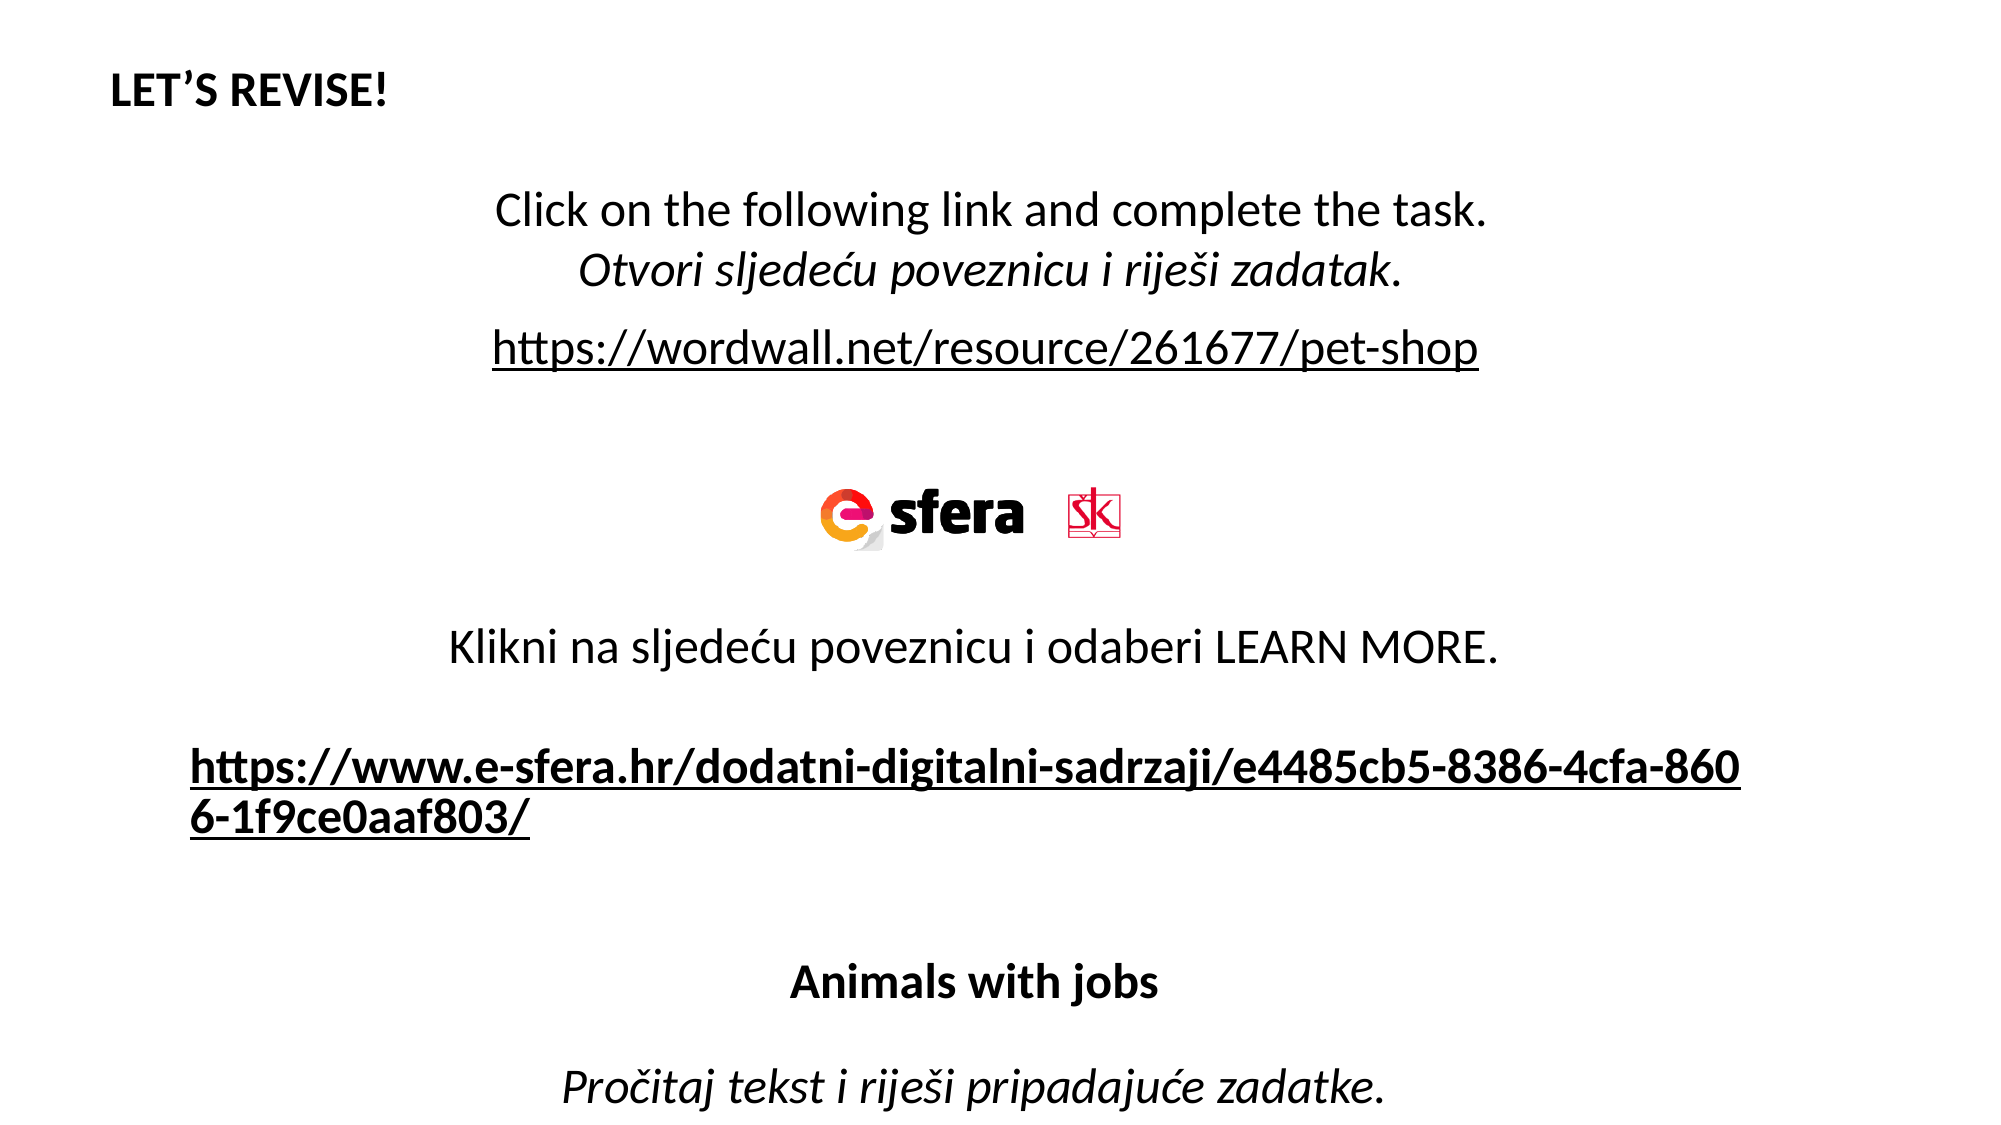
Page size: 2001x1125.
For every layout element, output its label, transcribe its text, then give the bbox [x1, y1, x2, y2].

text_box Klikni na sljedeću poveznicu i odaberi LEARN MORE. https://www.e-sfera.hr/dodatni-digitalni-sadrzaji/e4485cb5-8386-4cfa-8606-1f9ce0aaf803/ Animals with jobs Pročitaj tekst i riješi pripadajuće zadatke. [174, 605, 1774, 1071]
text_box https://wordwall.net/resource/261677/pet-shop [476, 306, 1568, 382]
text_box LET’S REVISE! Click on the following link and complete the task. Otvori sljedeću poveznicu i riješi zadatak. [95, 49, 1888, 305]
picture [802, 433, 1146, 605]
